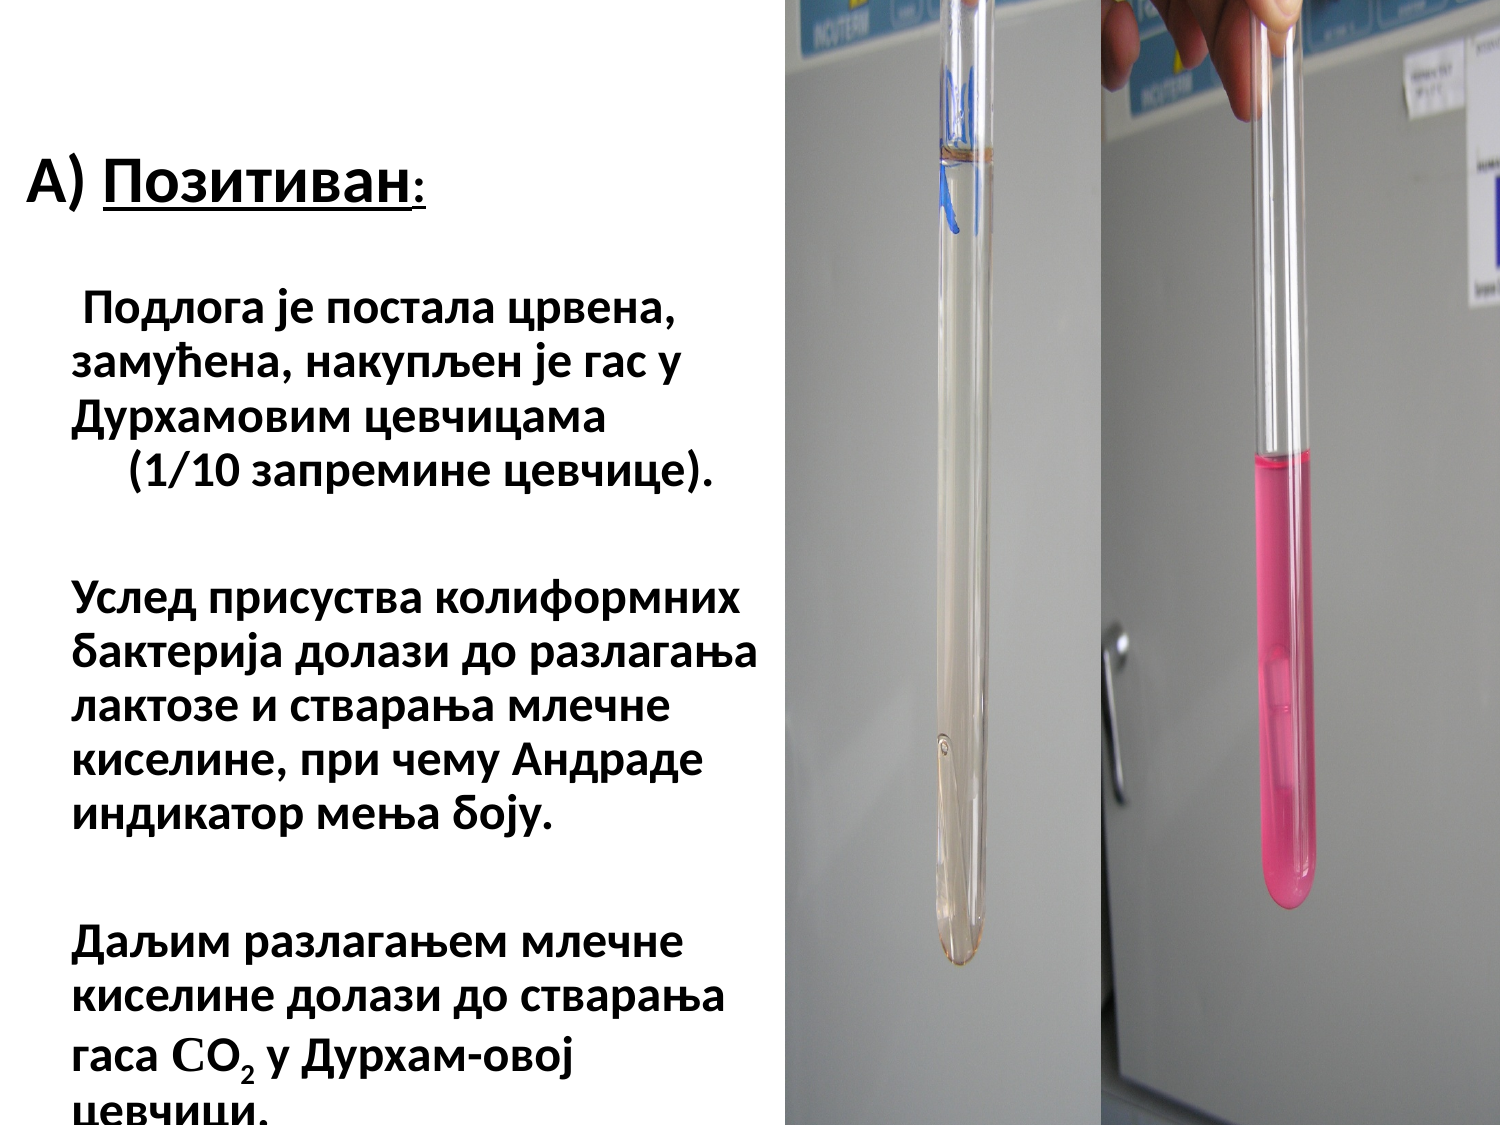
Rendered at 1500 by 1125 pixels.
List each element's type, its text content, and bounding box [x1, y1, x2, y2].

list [784, 0, 1099, 1125]
picture [1101, 0, 1500, 1125]
list А) Позитиван: Подлога је постала црвена, замућена, накупљен је гас у Дурхамовим цевчицама (1/10 запремине цевчице). Услед присуства колиформних бактерија долази до разлагања лактозе и стварања млечне киселине, при чему Андраде индикатор мења боју. Даљим разлагањем млечне киселине долази до стварања гаса CО2 у Дурхам-овој цевчици. [0, 137, 779, 1125]
